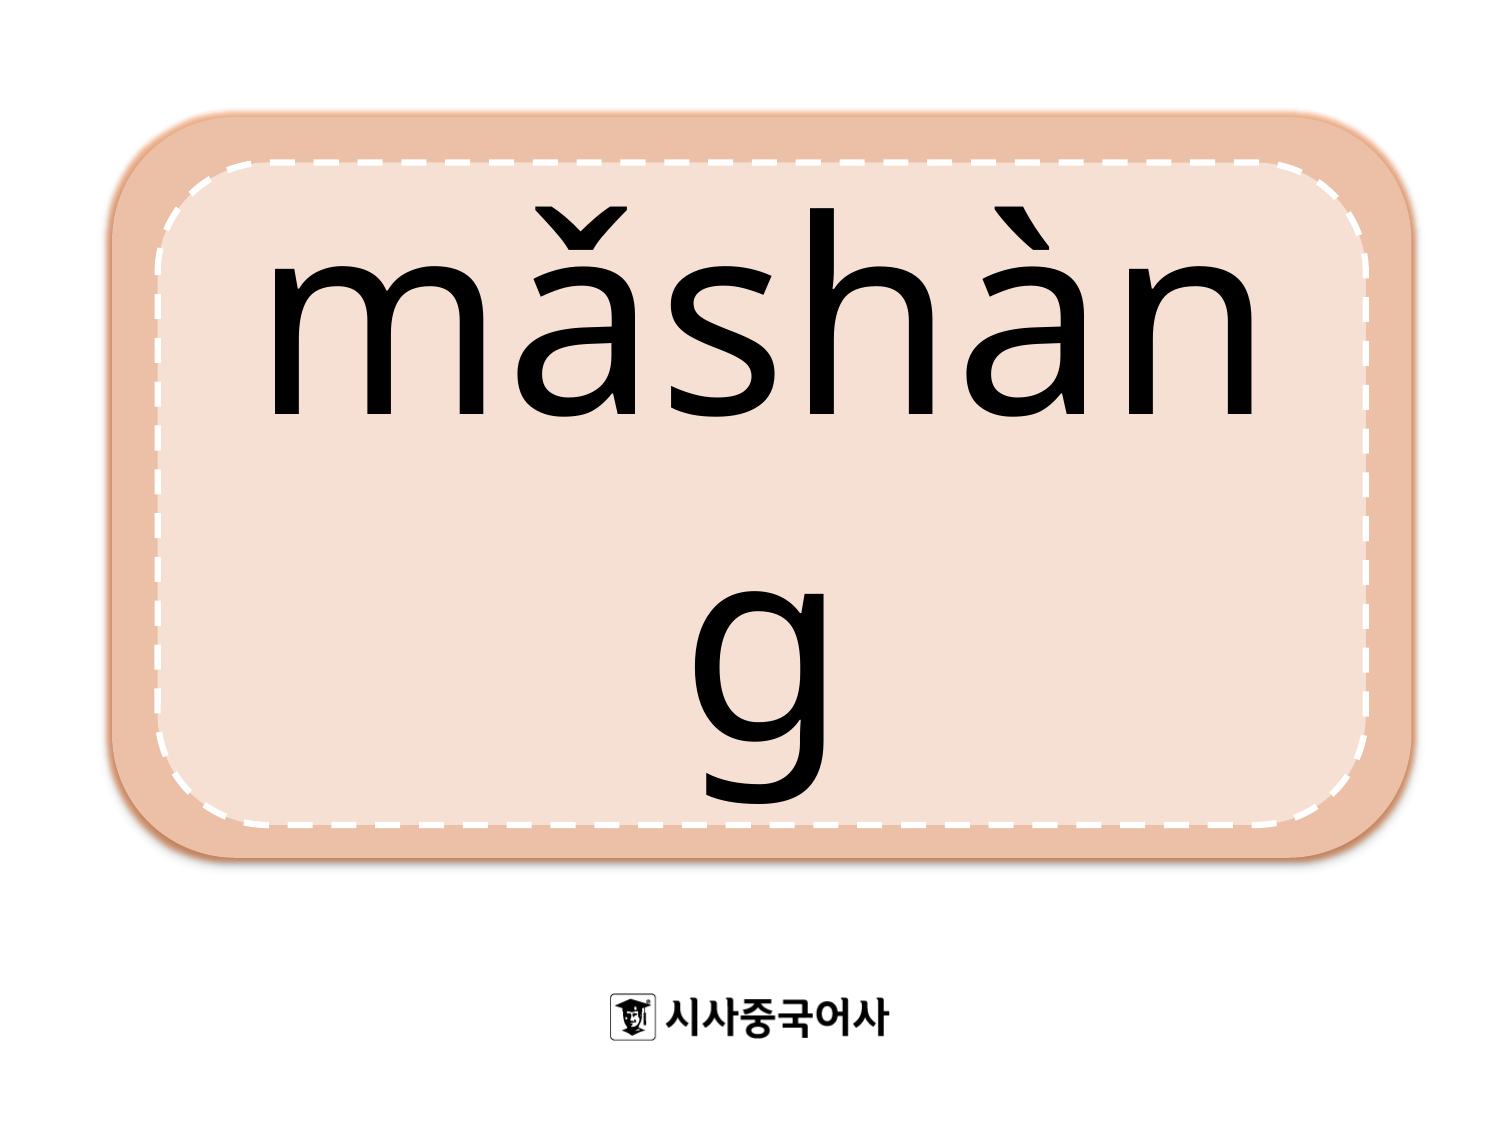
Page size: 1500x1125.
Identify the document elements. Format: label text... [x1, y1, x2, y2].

text_box mǎshàng [159, 137, 1368, 800]
picture [602, 987, 898, 1047]
